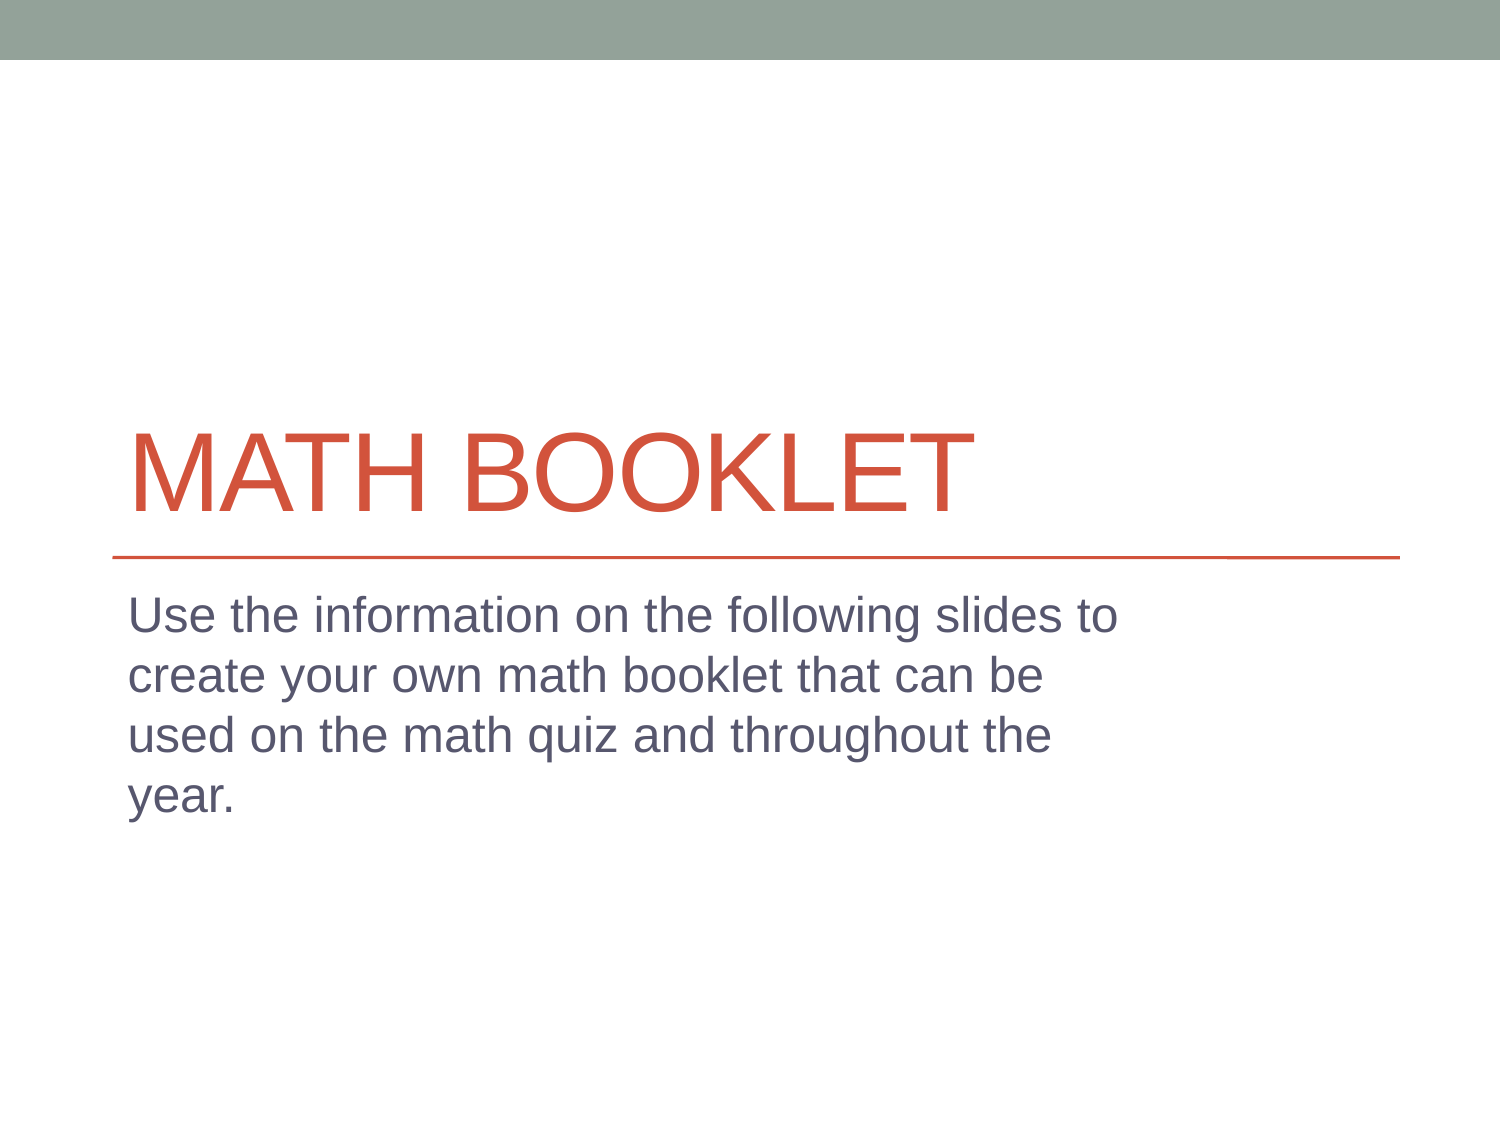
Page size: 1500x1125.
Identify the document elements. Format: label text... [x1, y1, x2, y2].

title Math Booklet [112, 224, 1400, 542]
subtitle Use the information on the following slides to create your own math booklet that can be used on the math quiz and throughout the year. [112, 575, 1163, 863]
